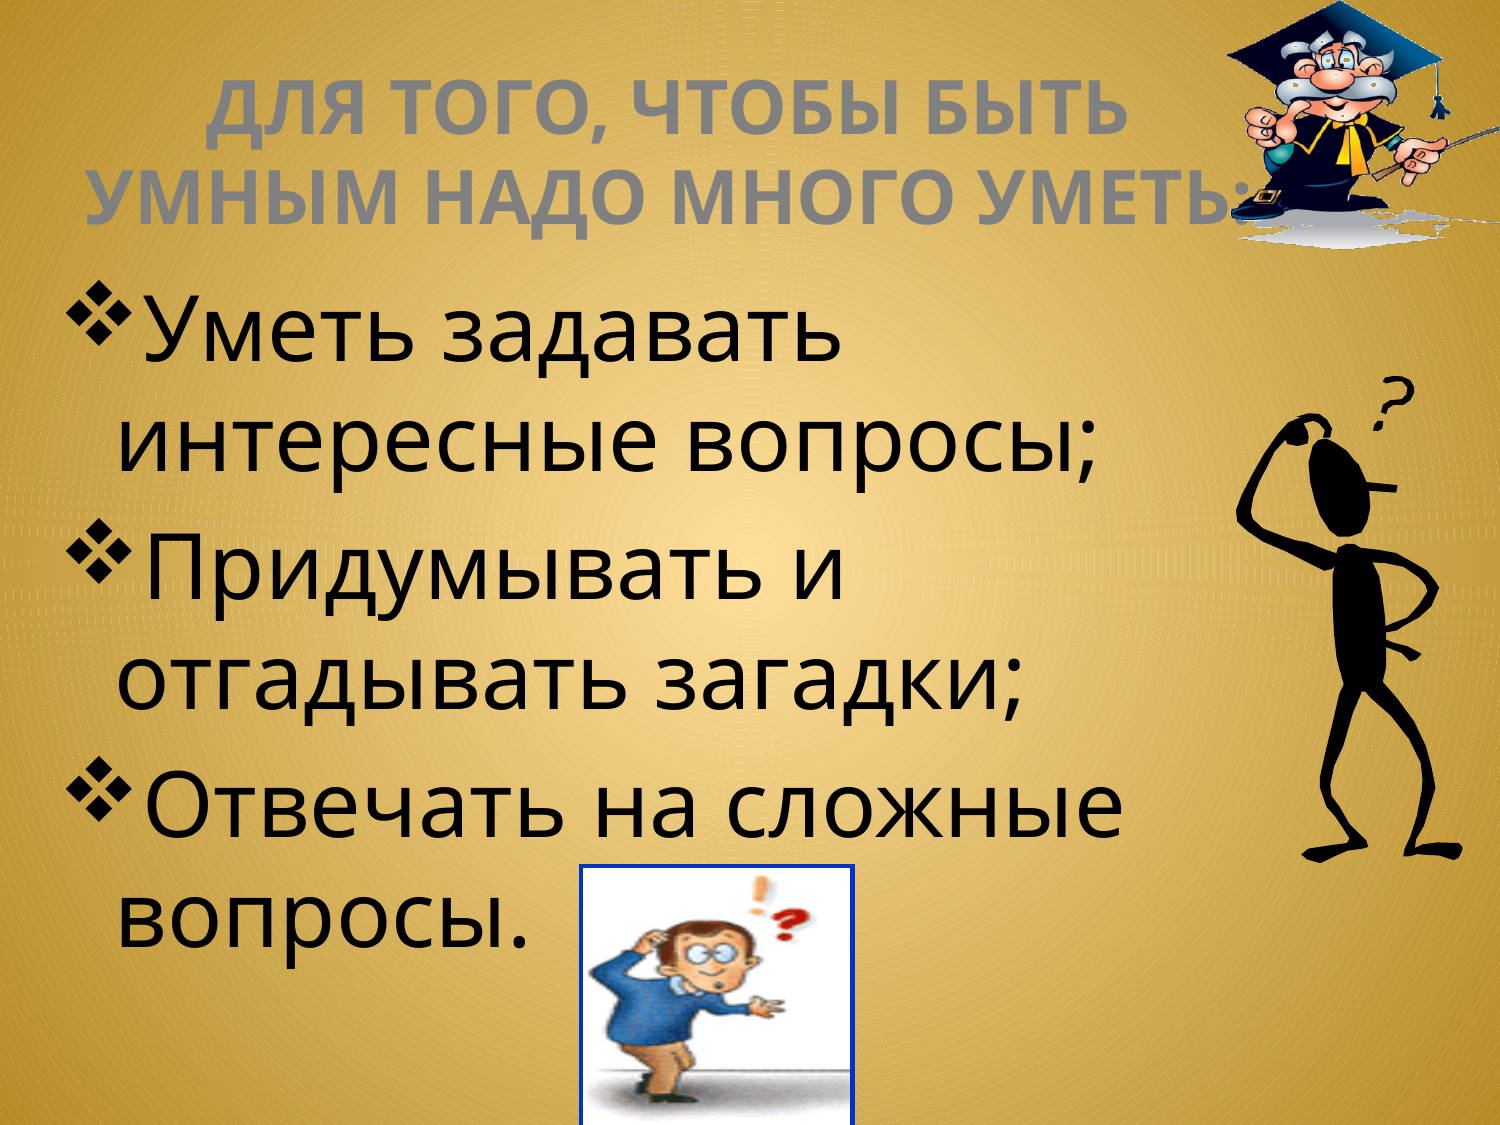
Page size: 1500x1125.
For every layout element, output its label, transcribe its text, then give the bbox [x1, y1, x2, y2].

picture [1233, 374, 1463, 863]
title Для того, чтобы быть умным надо много уметь: [74, 52, 1219, 241]
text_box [583, 868, 851, 1125]
picture [1224, 0, 1500, 251]
list Уметь задавать интересные вопросы; Придумывать и отгадывать загадки; Отвечать на сложные вопросы. [42, 261, 1256, 1001]
